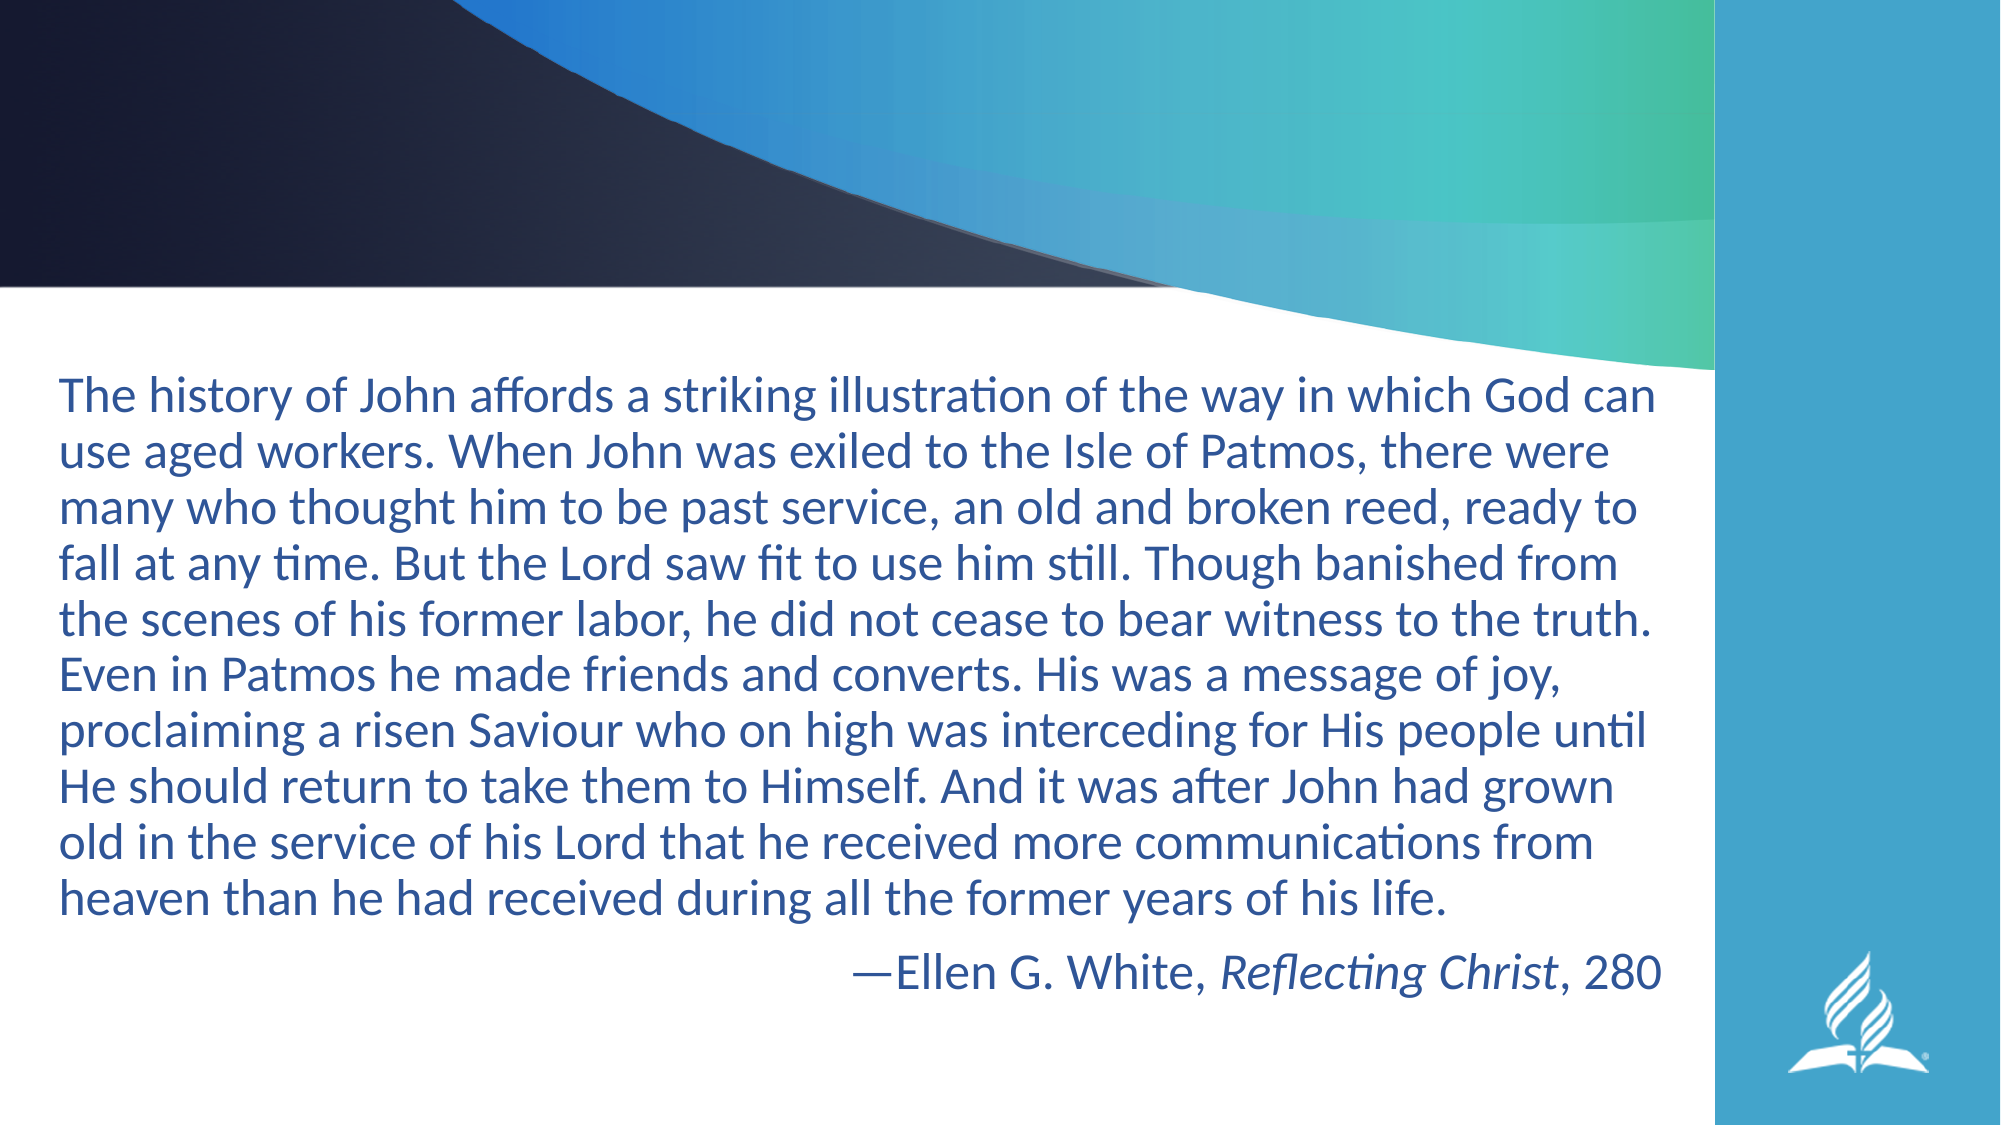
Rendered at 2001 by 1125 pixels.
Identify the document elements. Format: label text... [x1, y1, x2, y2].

picture [0, 0, 2001, 1125]
list The history of John affords a striking illustration of the way in which God can use aged workers. When John was exiled to the Isle of Patmos, there were many who thought him to be past service, an old and broken reed, ready to fall at any time. But the Lord saw fit to use him still. Though banished from the scenes of his former labor, he did not cease to bear witness to the truth. Even in Patmos he made friends and converts. His was a message of joy, proclaiming a risen Saviour who on high was interceding for His people until He should return to take them to Himself. And it was after John had grown old in the service of his Lord that he received more communications from heaven than he had received during all the former years of his life. —Ellen G. White, Reflecting Christ, 280 [43, 360, 1678, 1043]
